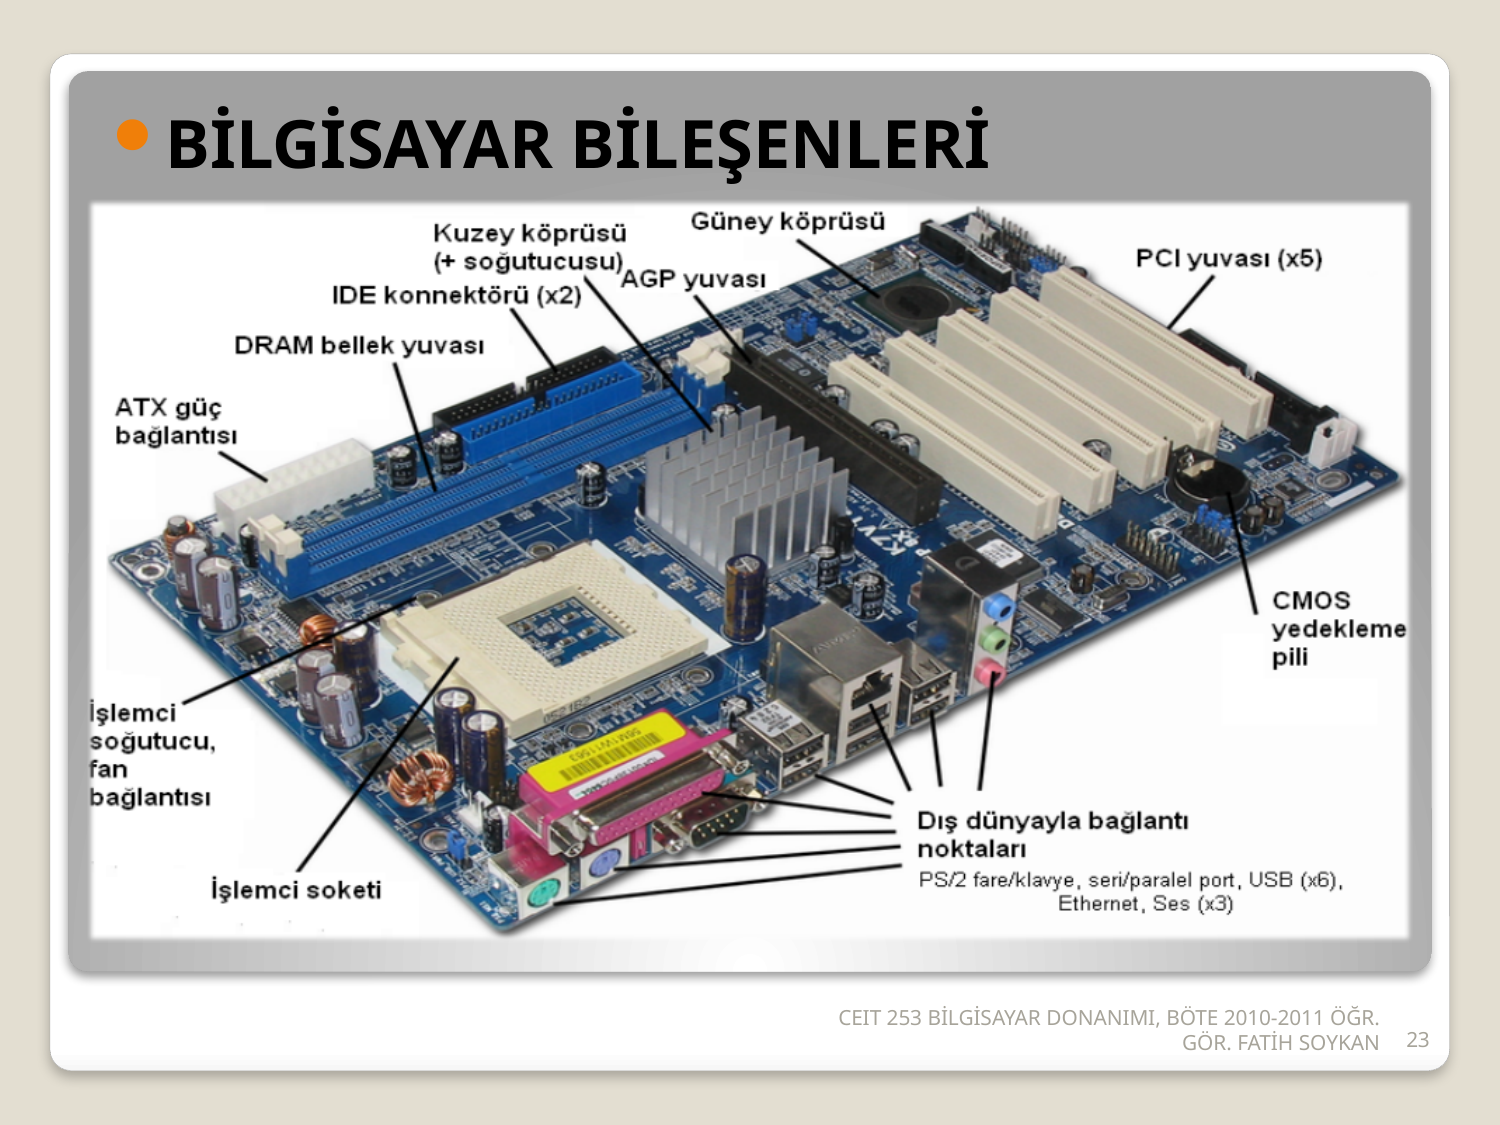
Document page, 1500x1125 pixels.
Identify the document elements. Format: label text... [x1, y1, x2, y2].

slide_number 23 [1395, 1002, 1445, 1063]
picture [87, 199, 1413, 943]
list BİLGİSAYAR BİLEŞENLERİ [82, 86, 1425, 300]
footer CEIT 253 BİLGİSAYAR DONANIMI, BÖTE 2010-2011 ÖĞR. GÖR. FATİH SOYKAN [800, 1002, 1395, 1063]
